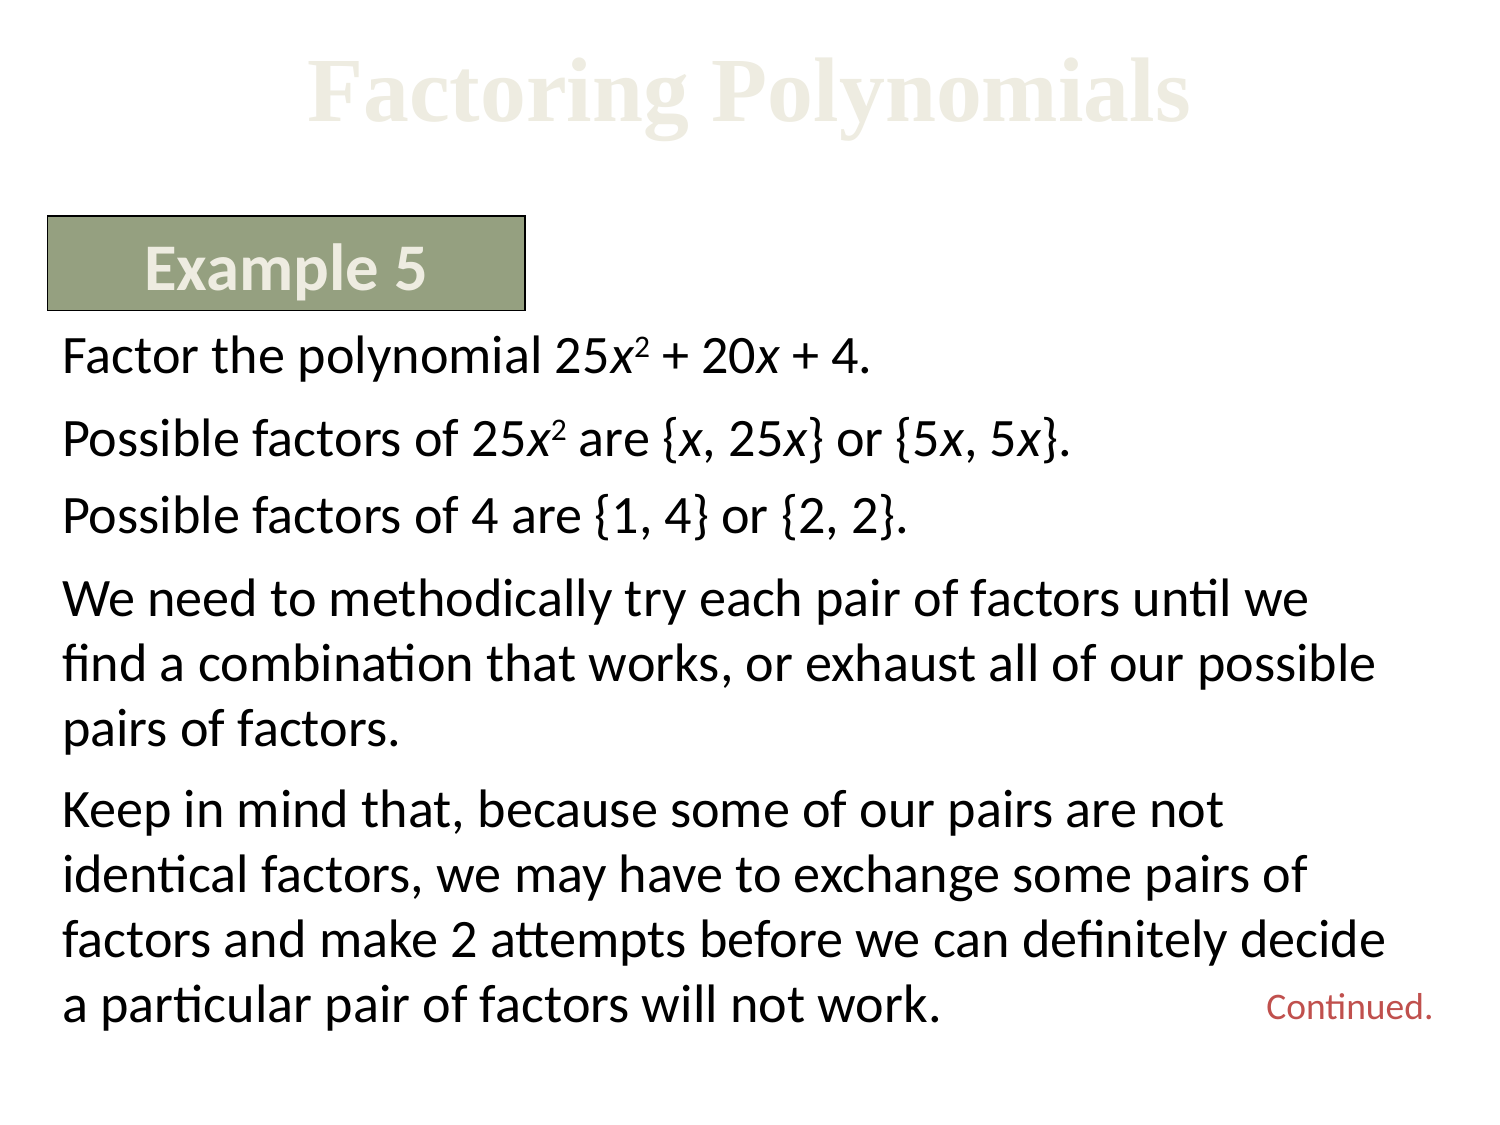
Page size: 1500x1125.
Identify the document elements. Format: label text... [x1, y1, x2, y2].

text_box We need to methodically try each pair of factors until we find a combination that works, or exhaust all of our possible pairs of factors. Keep in mind that, because some of our pairs are not identical factors, we may have to exchange some pairs of factors and make 2 attempts before we can definitely decide a particular pair of factors will not work. [47, 555, 1423, 1041]
text_box Factoring Polynomials [74, 35, 1425, 136]
text_box Continued. [1251, 974, 1449, 1035]
text_box Example 5 [47, 215, 525, 311]
text_box Factor the polynomial 25x2 + 20x + 4. [47, 312, 1397, 393]
text_box Possible factors of 25x2 are {x, 25x} or {5x, 5x}. [47, 394, 1410, 472]
text_box Possible factors of 4 are {1, 4} or {2, 2}. [47, 472, 1423, 552]
